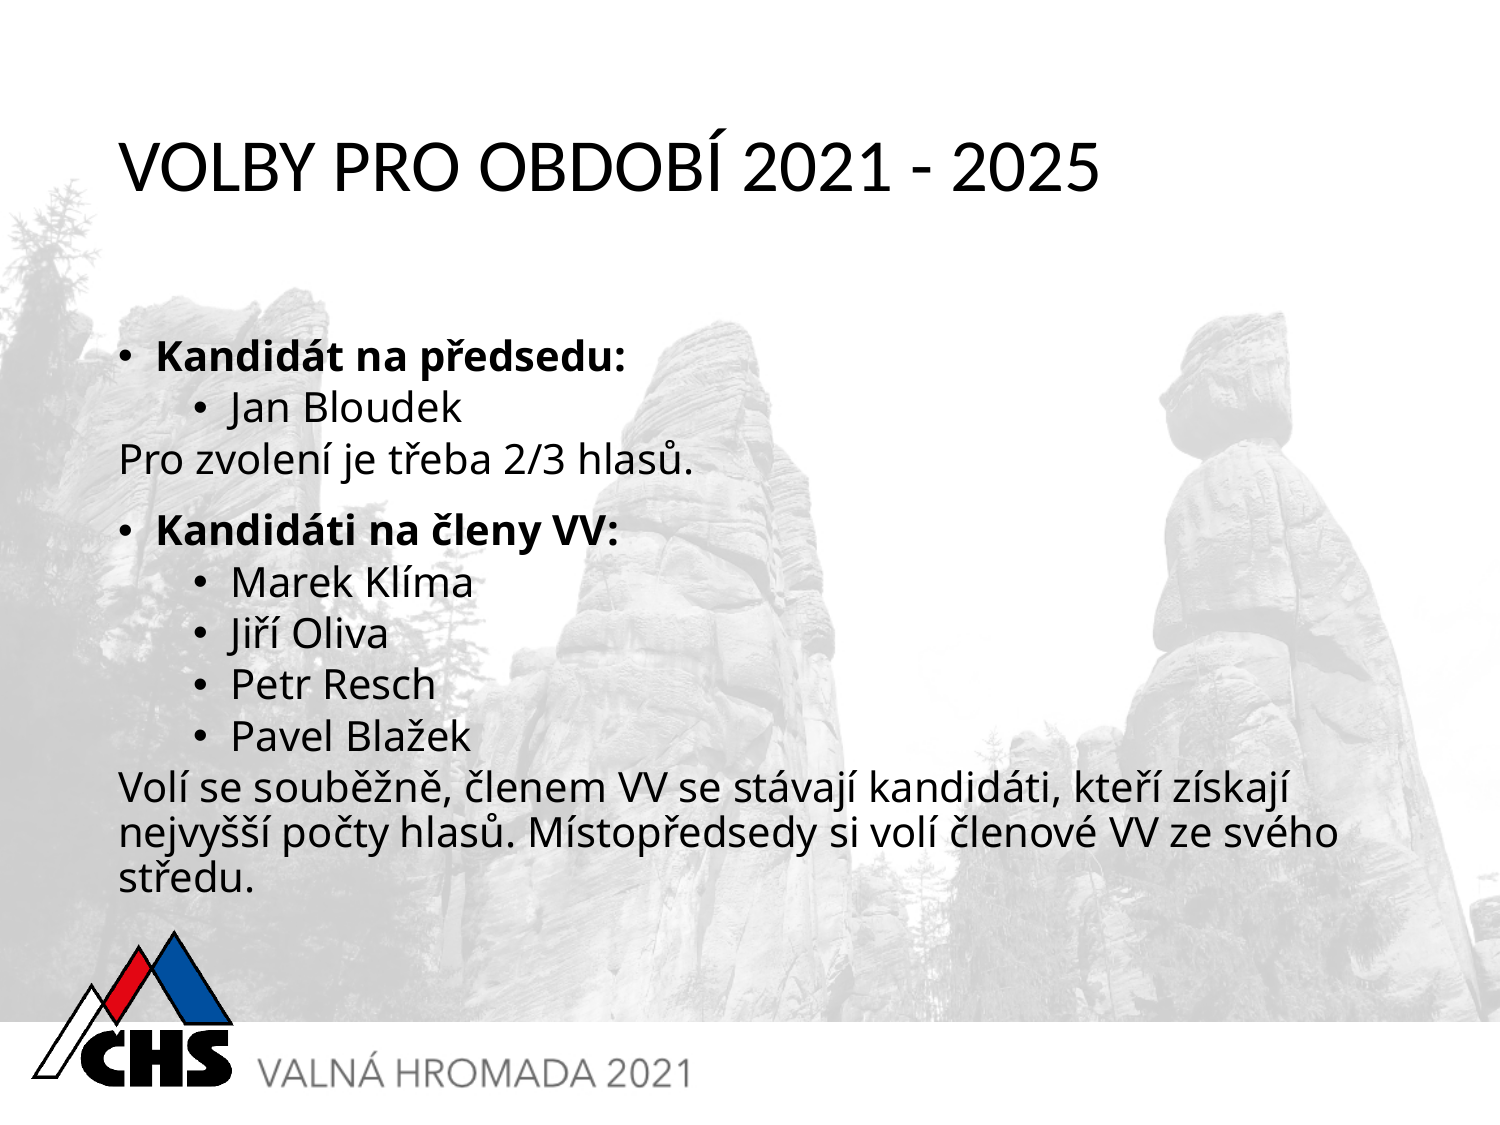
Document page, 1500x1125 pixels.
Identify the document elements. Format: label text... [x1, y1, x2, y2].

list Kandidát na předsedu: Jan Bloudek Pro zvolení je třeba 2/3 hlasů. Kandidáti na členy VV: Marek Klíma Jiří Oliva Petr Resch Pavel Blažek Volí se souběžně, členem VV se stávají kandidáti, kteří získají nejvyšší počty hlasů. Místopředsedy si volí členové VV ze svého středu. [103, 299, 1397, 1014]
title VOLBY PRO OBDOBÍ 2021 - 2025 [103, 59, 1397, 276]
picture [0, 899, 1500, 1123]
